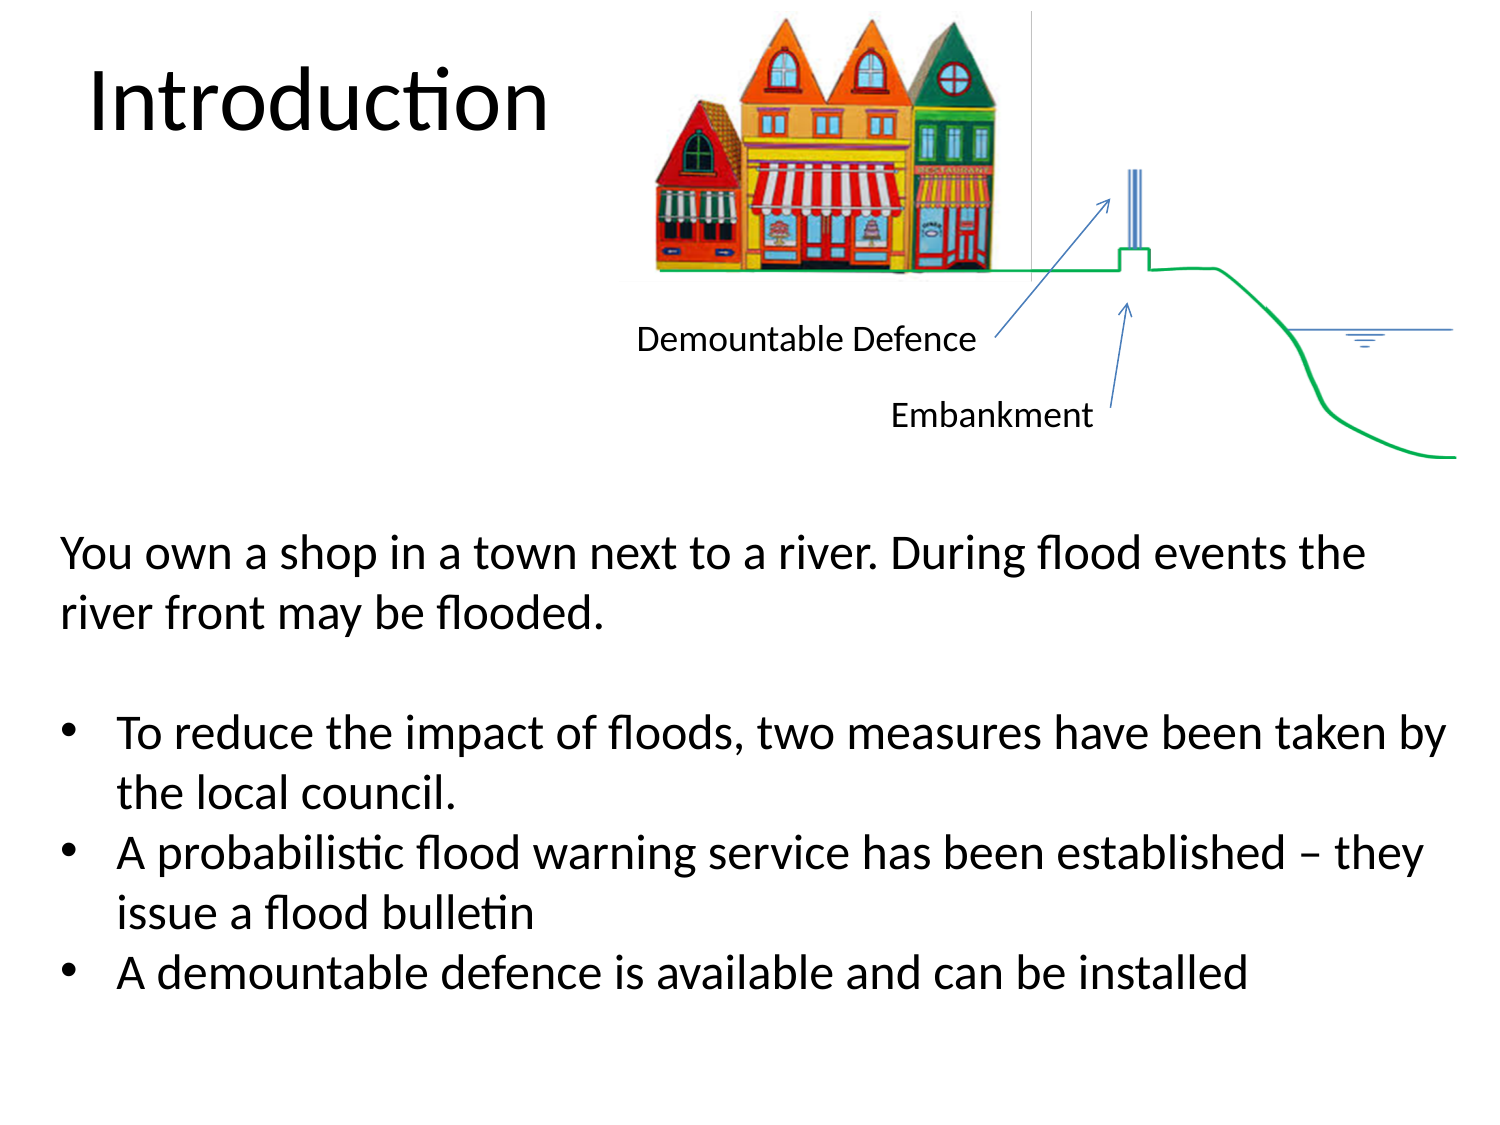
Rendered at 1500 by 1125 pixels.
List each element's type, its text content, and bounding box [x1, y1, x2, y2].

title Introduction [72, 0, 1423, 188]
text_box You own a shop in a town next to a river. During flood events the river front may be flooded. To reduce the impact of floods, two measures have been taken by the local council. A probabilistic flood warning service has been established – they issue a flood bulletin A demountable defence is available and can be installed [45, 511, 1470, 1007]
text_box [1110, 301, 1128, 408]
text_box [994, 198, 1111, 338]
picture [619, 10, 1457, 460]
